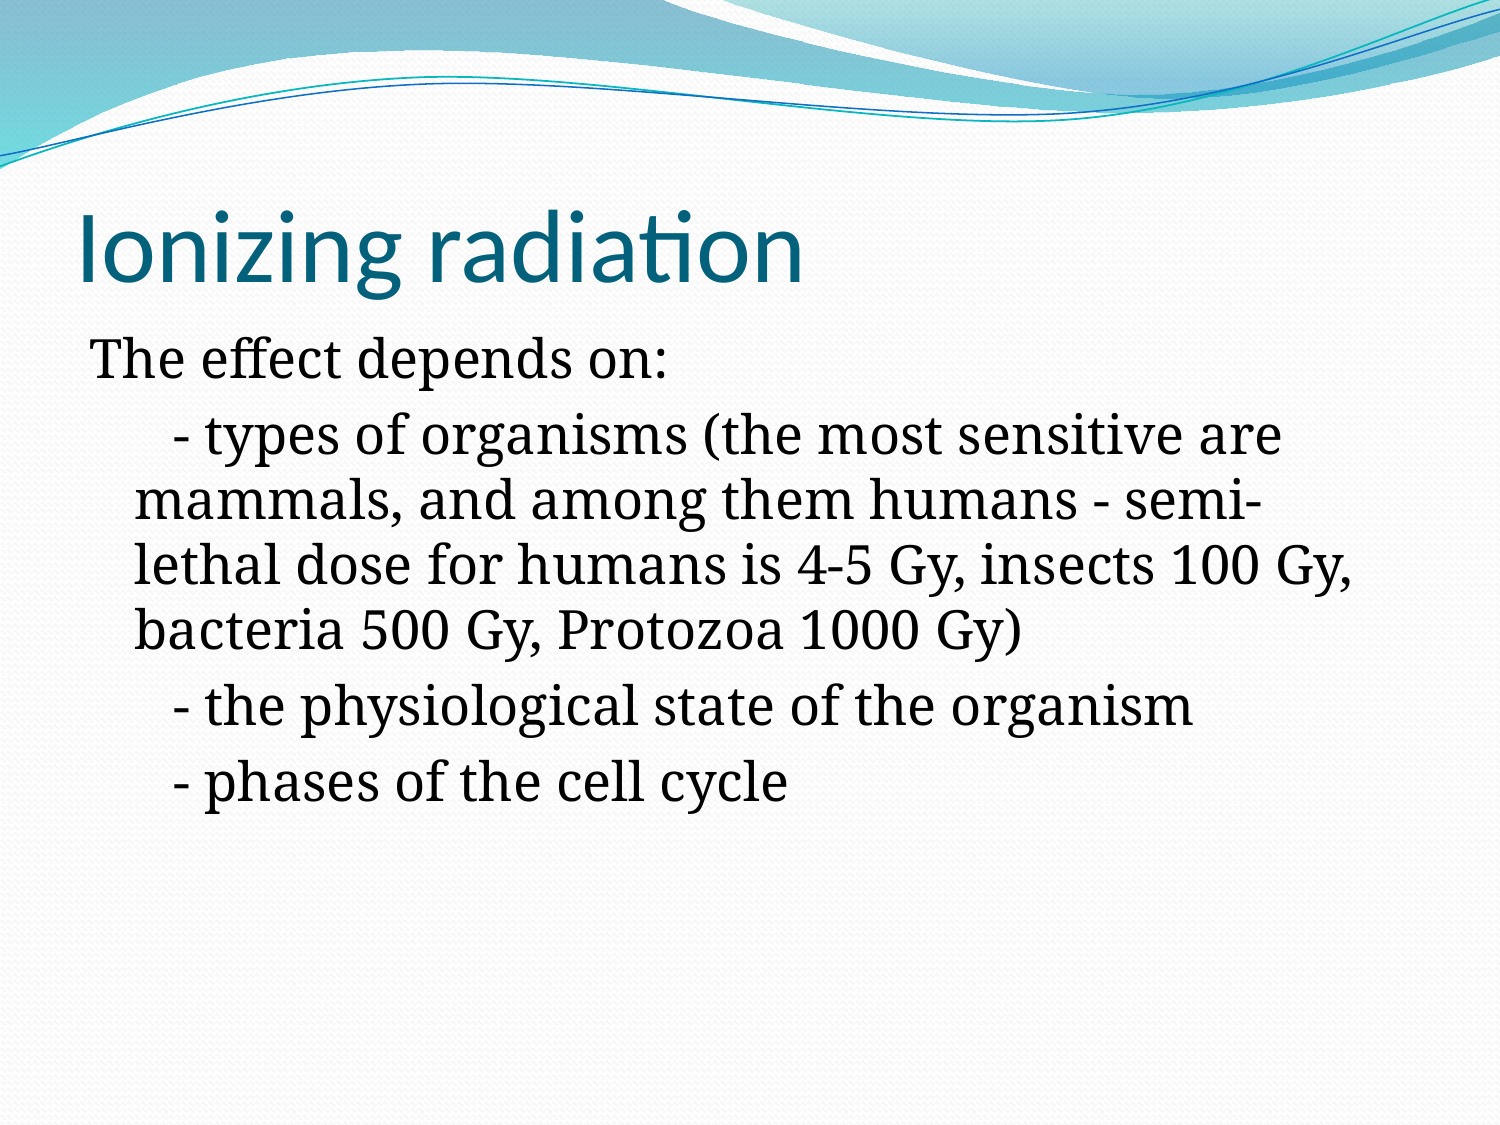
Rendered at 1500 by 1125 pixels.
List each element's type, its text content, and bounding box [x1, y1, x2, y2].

list The effect depends on: - types of organisms (the most sensitive are mammals, and among them humans - semi-lethal dose for humans is 4-5 Gy, insects 100 Gy, bacteria 500 Gy, Protozoa 1000 Gy) - the physiological state of the organism - phases of the cell cycle [75, 317, 1425, 1038]
title Ionizing radiation [75, 115, 1425, 303]
